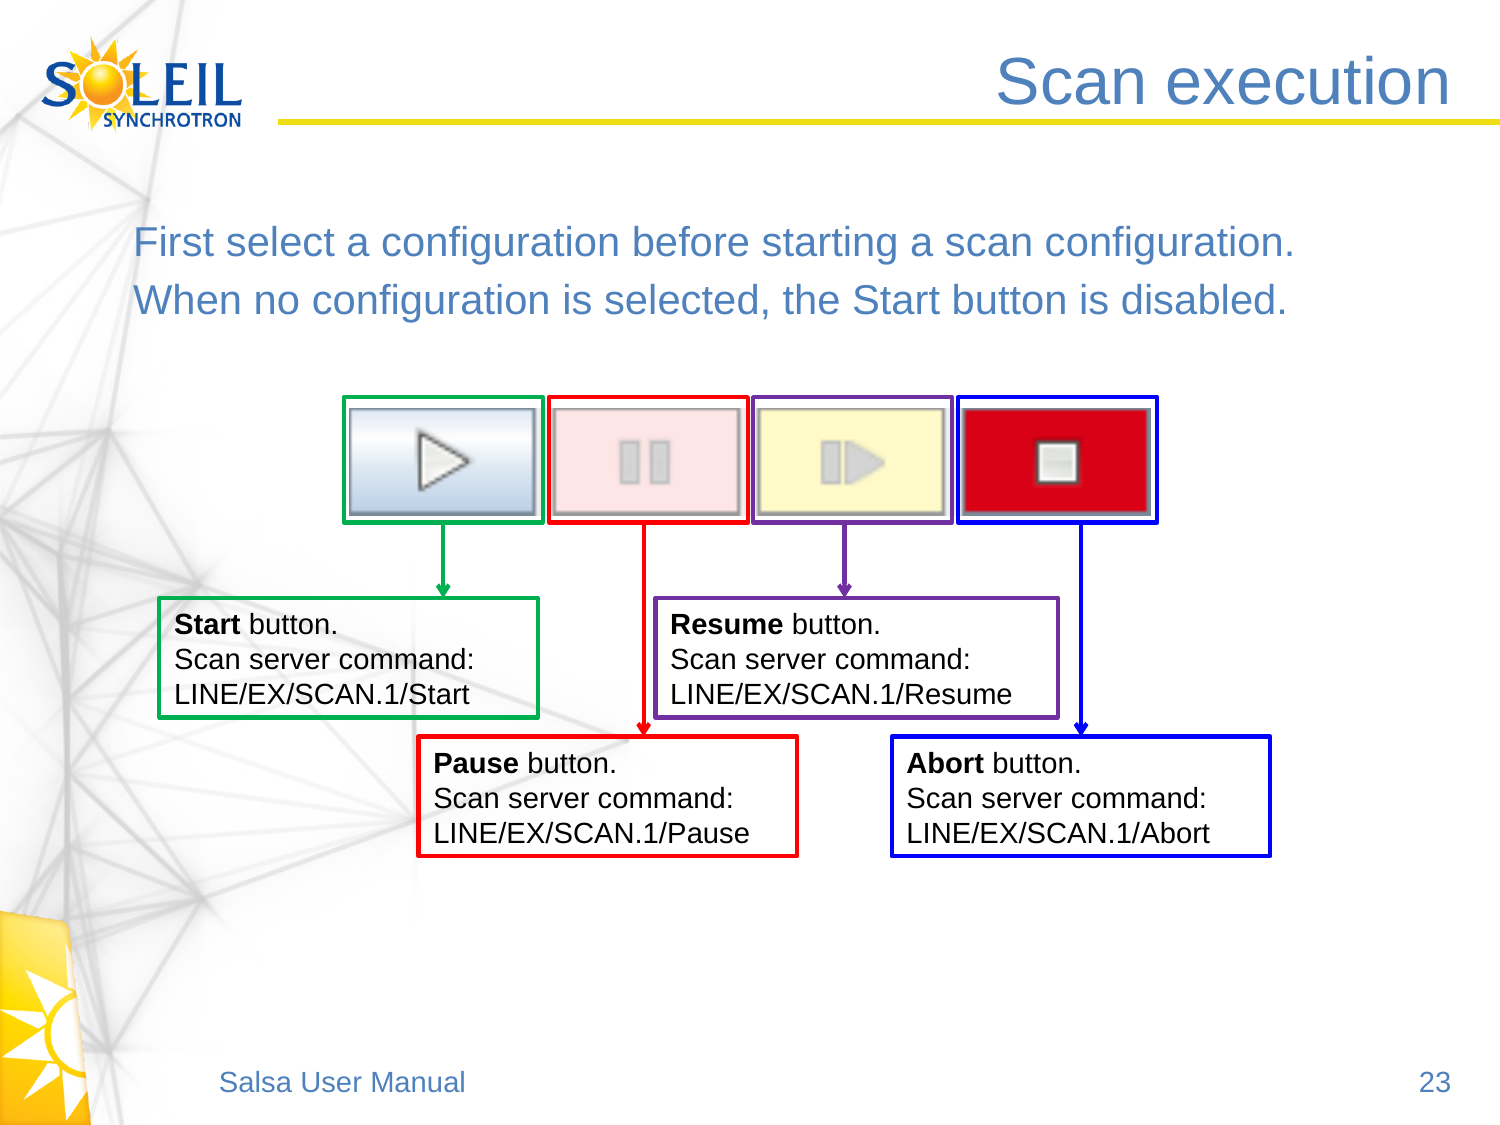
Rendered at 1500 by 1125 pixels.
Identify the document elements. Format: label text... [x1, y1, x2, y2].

title Scan execution [277, 31, 1467, 125]
text_box [751, 395, 954, 406]
text_box Start button. Scan server command: LINE/EX/SCAN.1/Start [159, 597, 538, 718]
text_box [547, 395, 750, 406]
picture [0, 0, 1500, 1125]
text_box Abort button. Scan server command: LINE/EX/SCAN.1/Abort [891, 736, 1271, 857]
text_box [342, 395, 545, 525]
text_box Resume button. Scan server command: LINE/EX/SCAN.1/Resume [655, 597, 1058, 718]
text_box Pause button. Scan server command: LINE/EX/SCAN.1/Pause [418, 736, 798, 857]
text_box Salsa User Manual 23 [100, 1046, 1467, 1116]
list First select a configuration before starting a scan configuration. When no configuration is selected, the Start button is disabled. [118, 206, 1459, 1004]
text_box [956, 395, 1159, 525]
